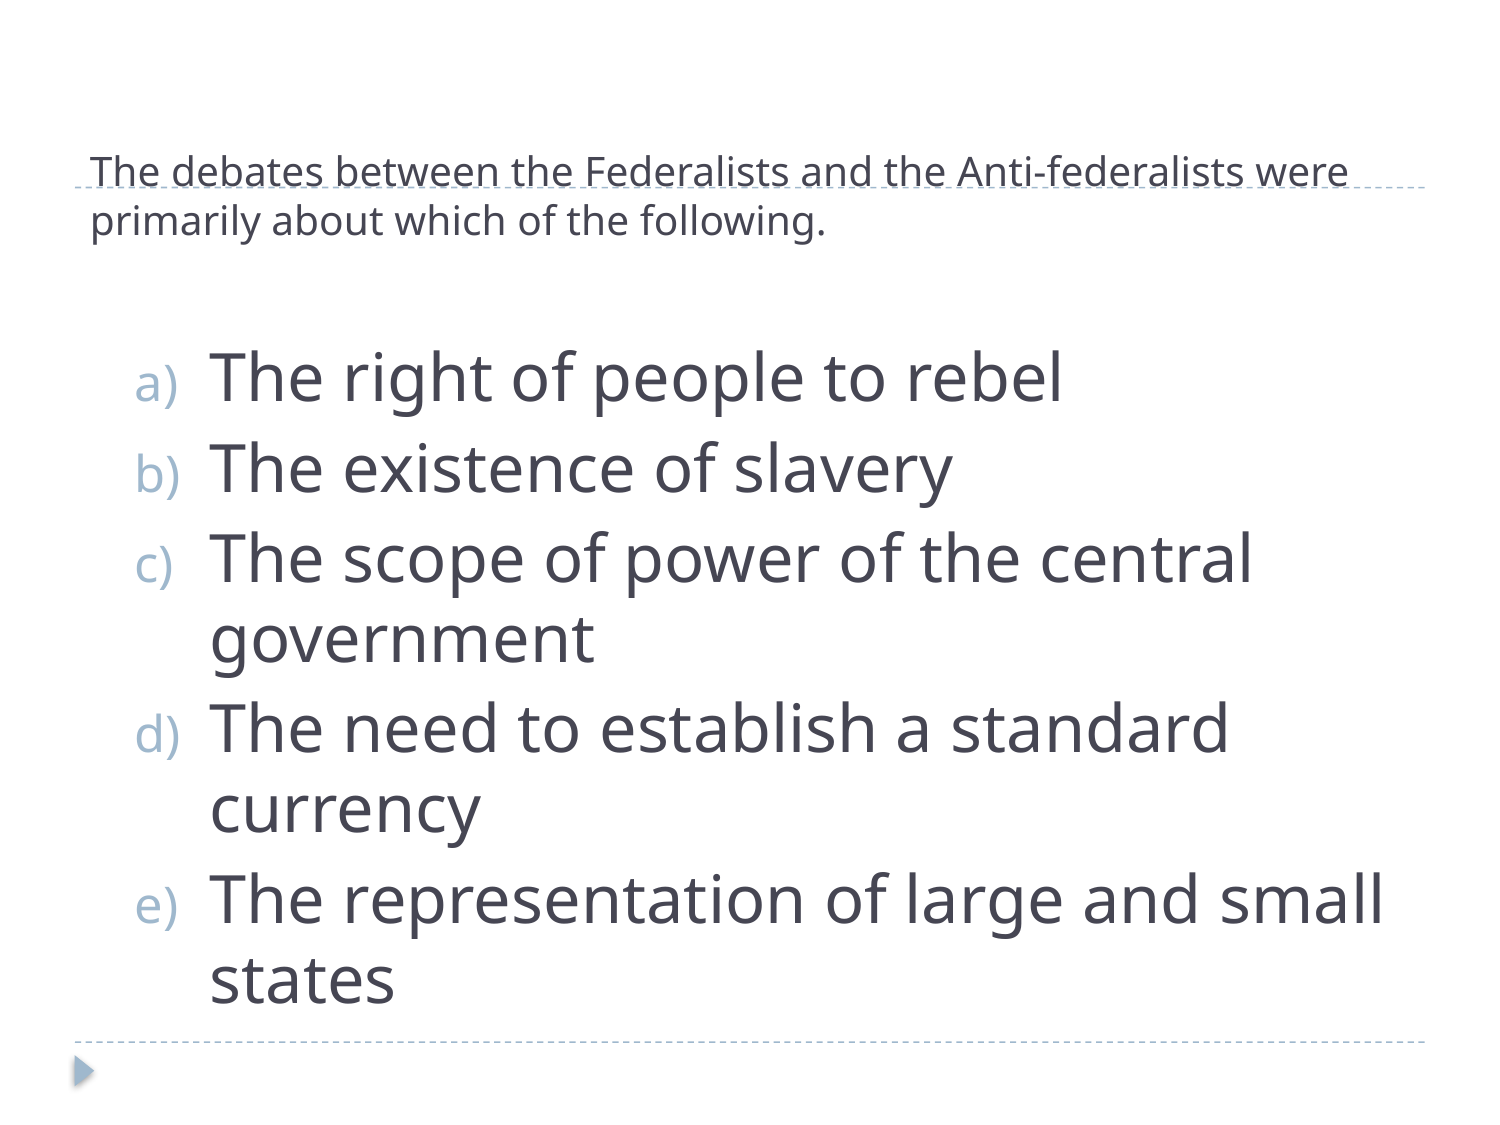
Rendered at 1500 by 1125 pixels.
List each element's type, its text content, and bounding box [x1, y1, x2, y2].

title The debates between the Federalists and the Anti-federalists were primarily about which of the following. [75, 137, 1425, 252]
list The right of people to rebel The existence of slavery The scope of power of the central government The need to establish a standard currency The representation of large and small states [75, 252, 1425, 1063]
